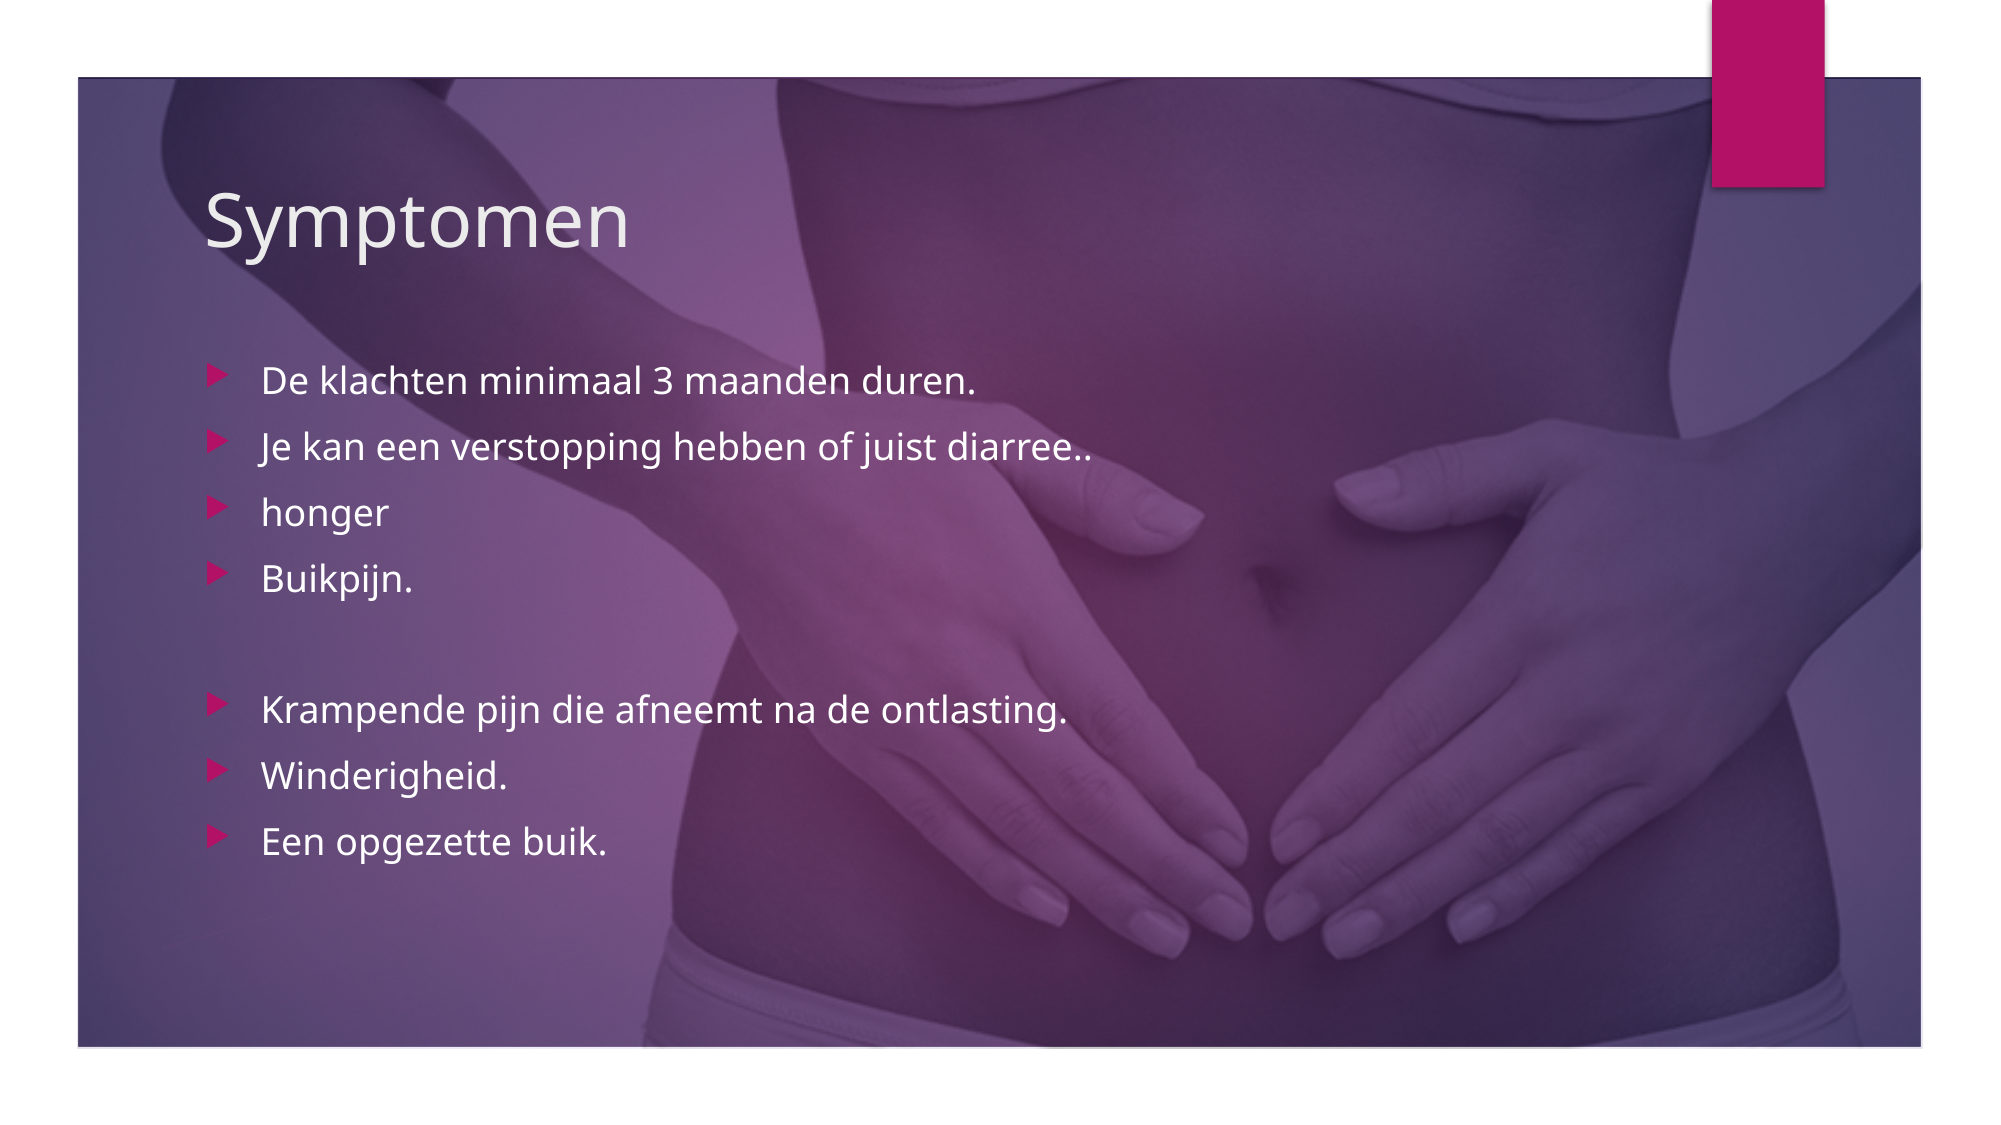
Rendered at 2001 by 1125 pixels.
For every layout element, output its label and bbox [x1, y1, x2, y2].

picture [77, 78, 1923, 1049]
text_box [0, 0, 2000, 1125]
